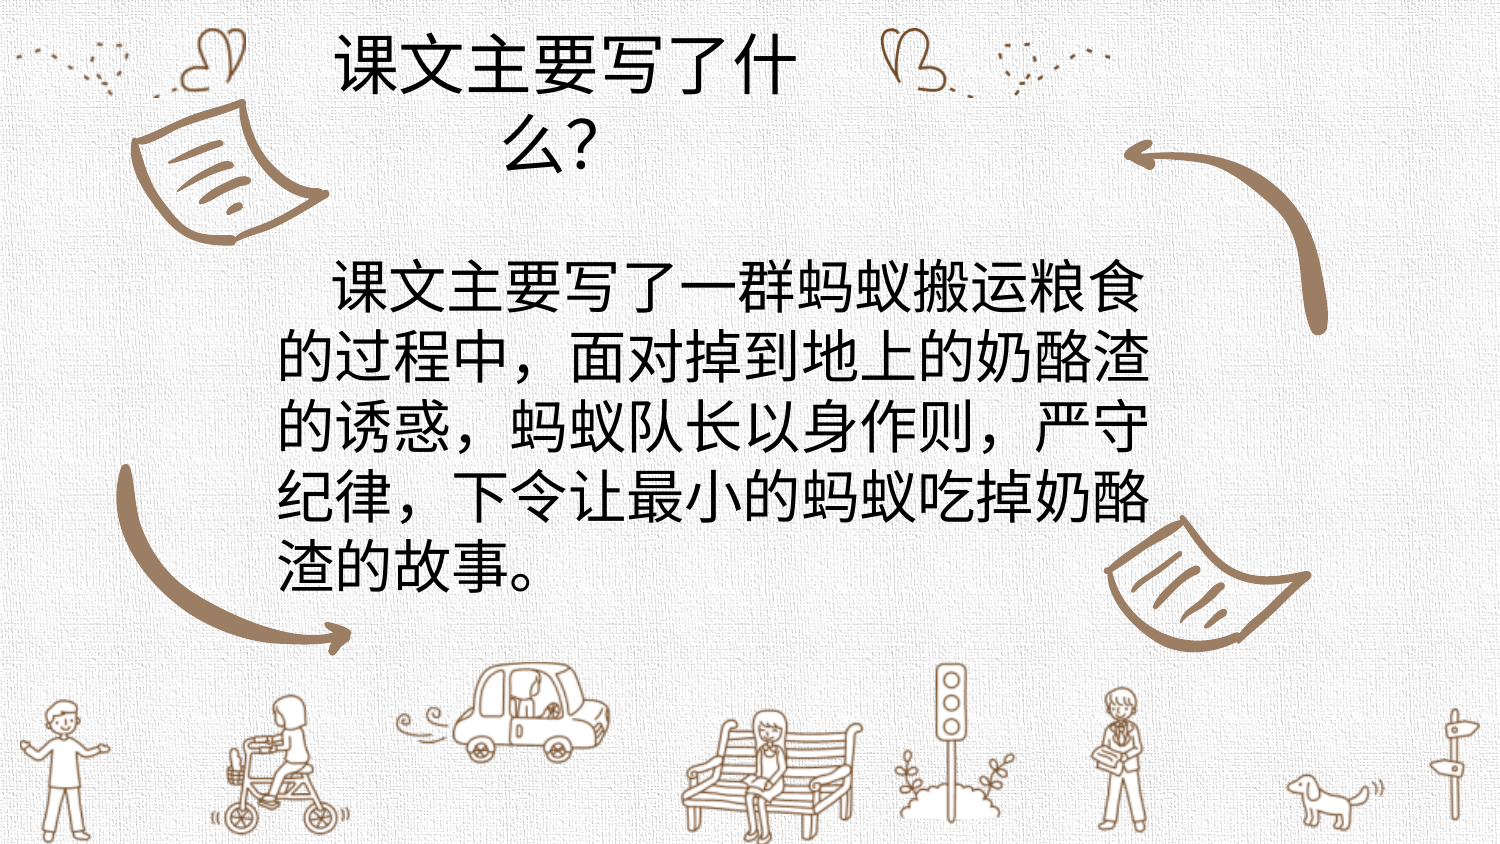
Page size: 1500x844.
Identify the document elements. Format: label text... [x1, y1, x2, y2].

text_box [1123, 139, 1328, 336]
text_box [116, 463, 352, 656]
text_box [125, 97, 333, 247]
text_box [1103, 513, 1314, 658]
text_box 课文主要写了什么？ [277, 15, 855, 190]
picture [0, 0, 1500, 844]
text_box 课文主要写了一群蚂蚁搬运粮食的过程中，面对掉到地上的奶酪渣的诱惑，蚂蚁队长以身作则，严守纪律，下令让最小的蚂蚁吃掉奶酪渣的故事。 [262, 242, 1197, 608]
